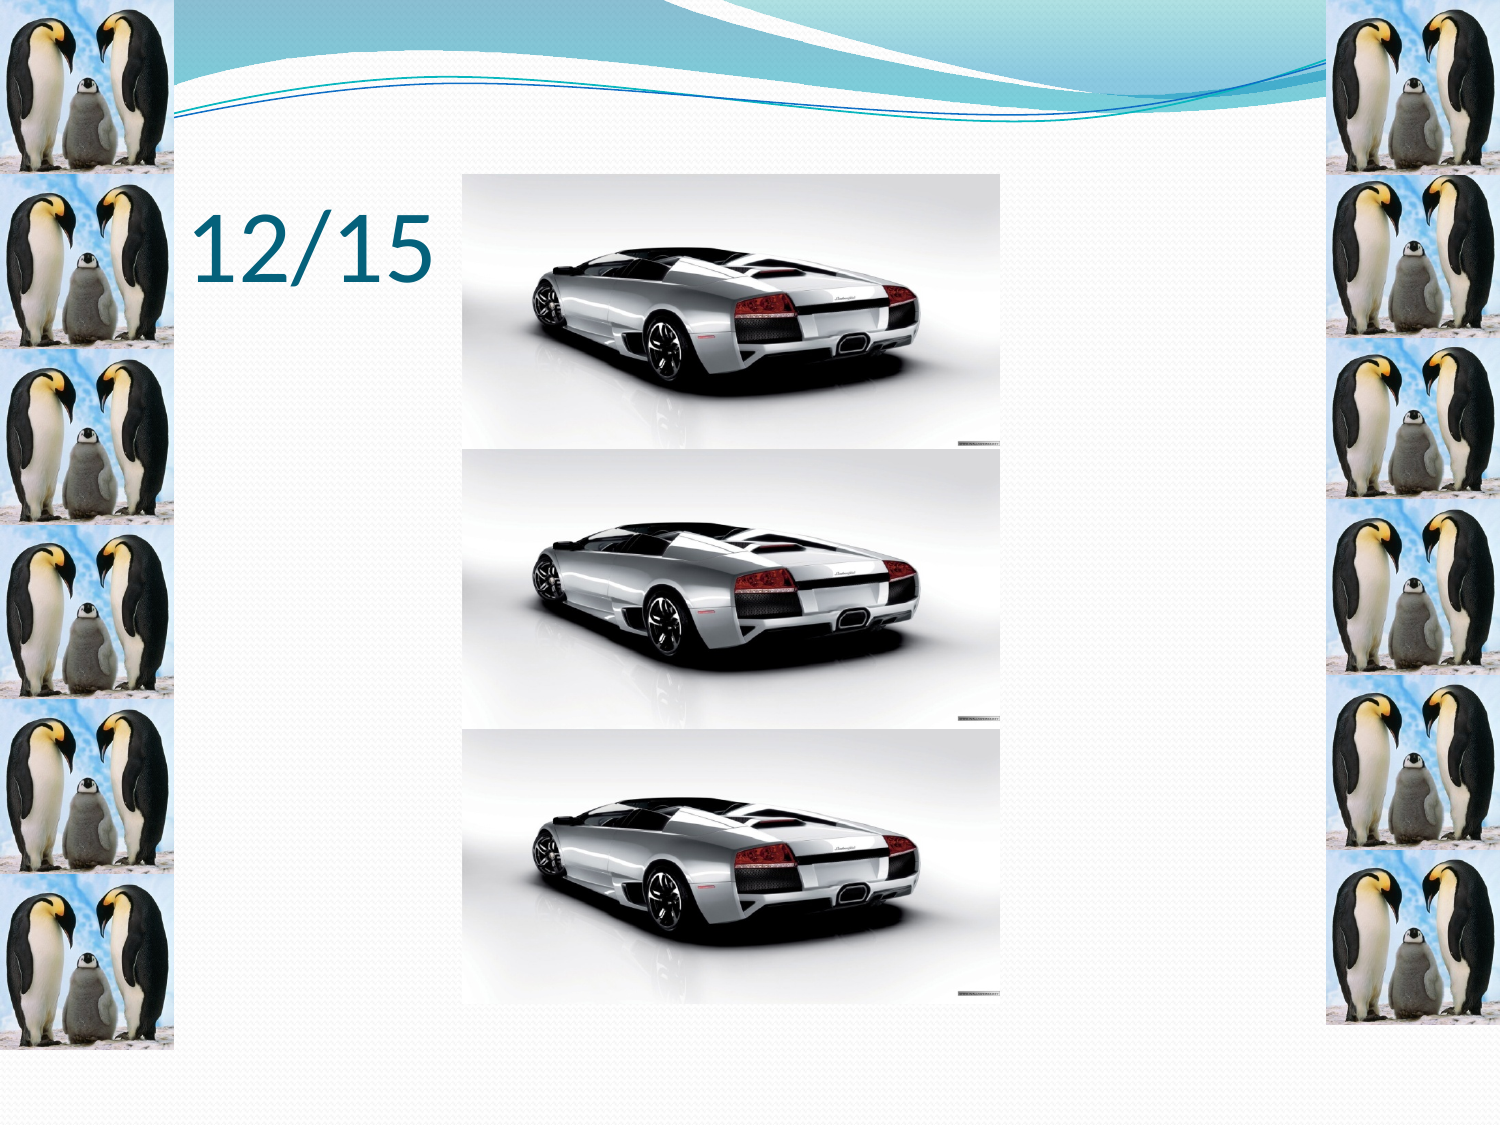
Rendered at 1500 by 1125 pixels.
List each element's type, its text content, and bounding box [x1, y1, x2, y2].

picture [462, 174, 1001, 729]
picture [1325, 684, 1500, 851]
picture [0, 0, 174, 526]
picture [0, 533, 174, 1051]
picture [1325, 184, 1500, 338]
title / 12/15 [179, 115, 1319, 303]
picture [462, 737, 1001, 1004]
picture [1325, 859, 1500, 1026]
picture [1325, 0, 1500, 176]
picture [1325, 346, 1500, 676]
